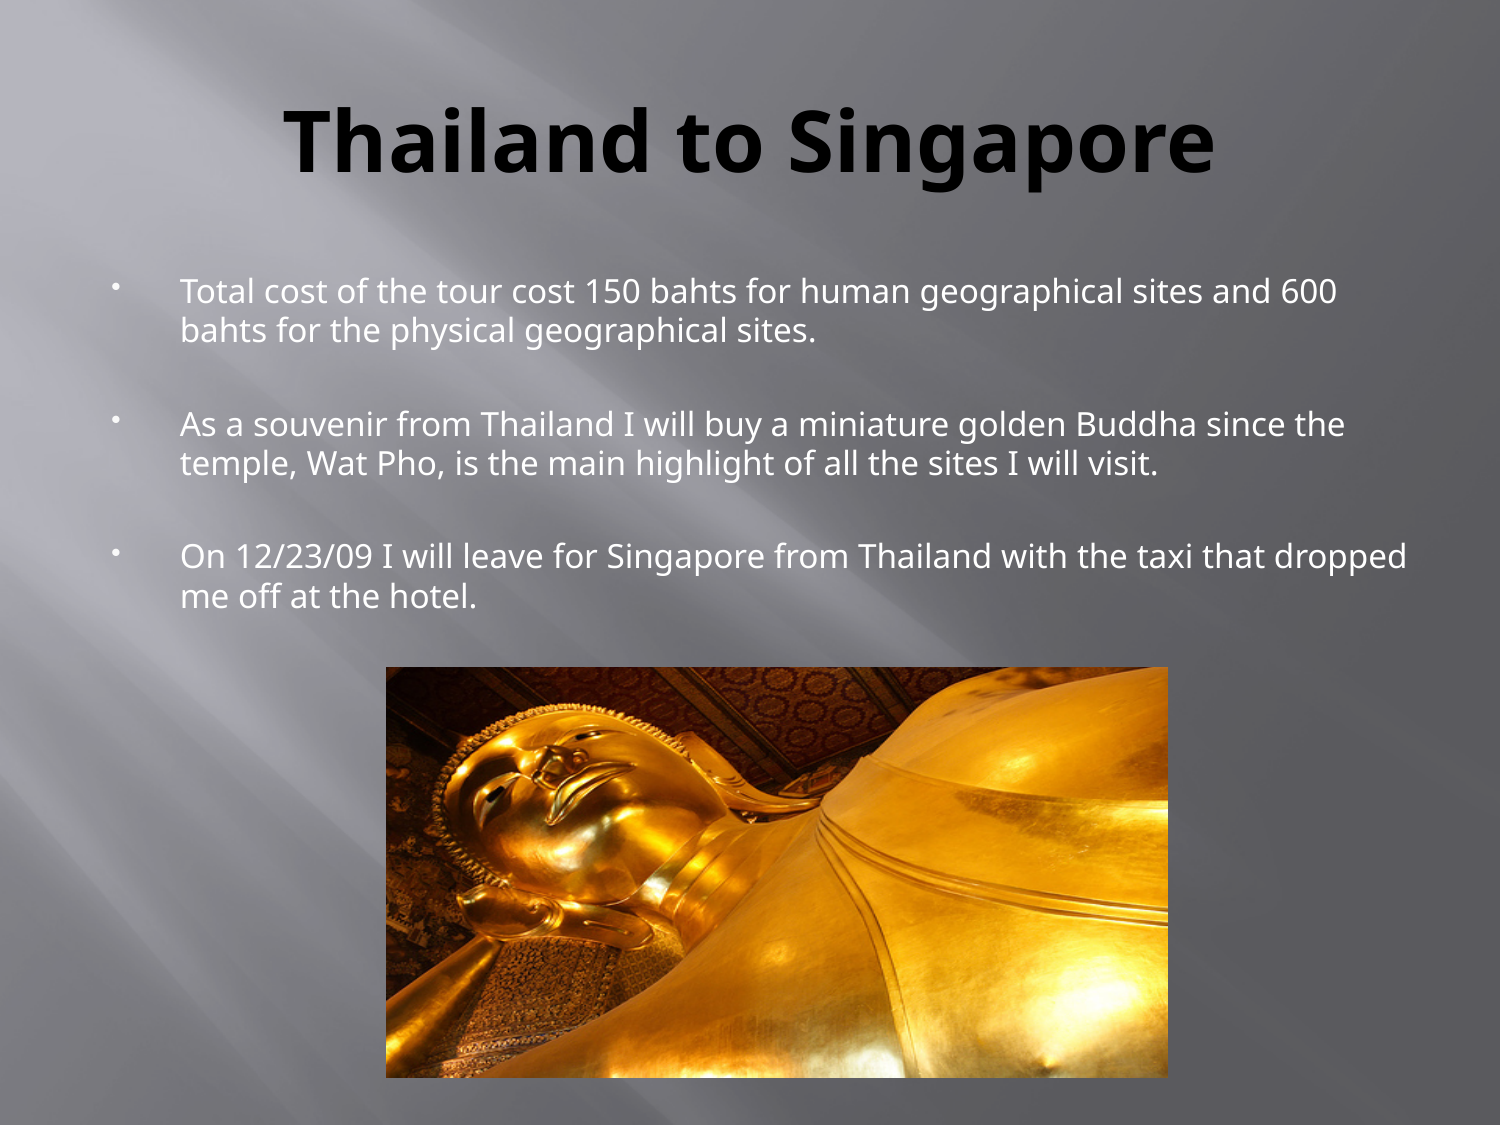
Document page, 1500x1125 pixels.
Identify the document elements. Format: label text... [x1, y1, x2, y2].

title Thailand to Singapore [75, 45, 1425, 233]
picture [386, 667, 1169, 1079]
list Total cost of the tour cost 150 bahts for human geographical sites and 600 bahts for the physical geographical sites. As a souvenir from Thailand I will buy a miniature golden Buddha since the temple, Wat Pho, is the main highlight of all the sites I will visit. On 12/23/09 I will leave for Singapore from Thailand with the taxi that dropped me off at the hotel. [75, 262, 1425, 1035]
